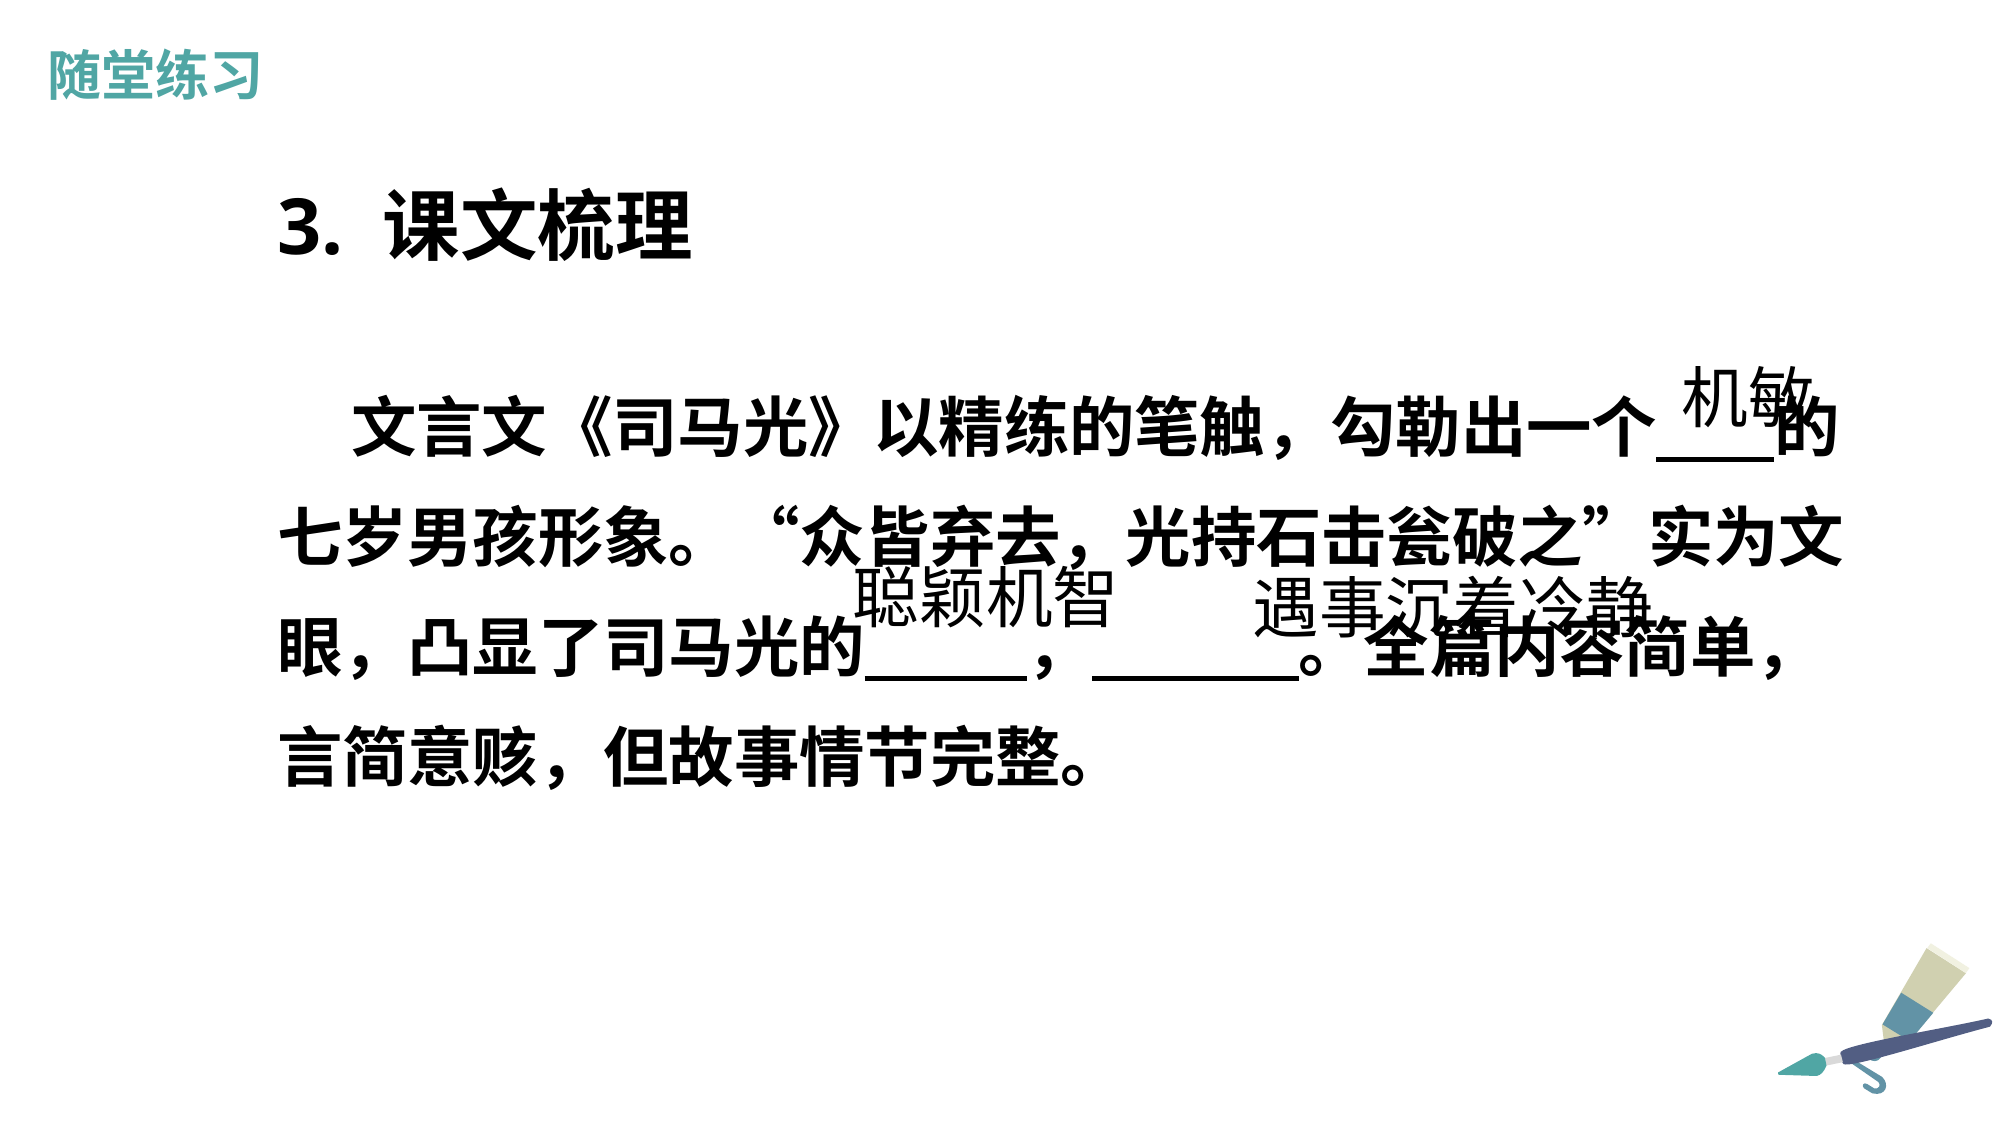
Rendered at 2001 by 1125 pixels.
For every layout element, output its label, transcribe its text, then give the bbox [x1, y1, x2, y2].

text_box 3. 课文梳理 文言文《司马光》以精练的笔触，勾勒出一个 的七岁男孩形象。“众皆弃去，光持石击瓮破之”实为文眼，凸显了司马光的 ， 。全篇内容简单，言简意赅，但故事情节完整。 [262, 180, 1864, 805]
text_box 聪颖机智 [837, 548, 1238, 644]
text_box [1811, 945, 1974, 1125]
text_box 随堂练习 [32, 33, 347, 114]
text_box 机敏 [1666, 348, 1909, 443]
text_box 遇事沉着冷静 [1237, 557, 1723, 653]
